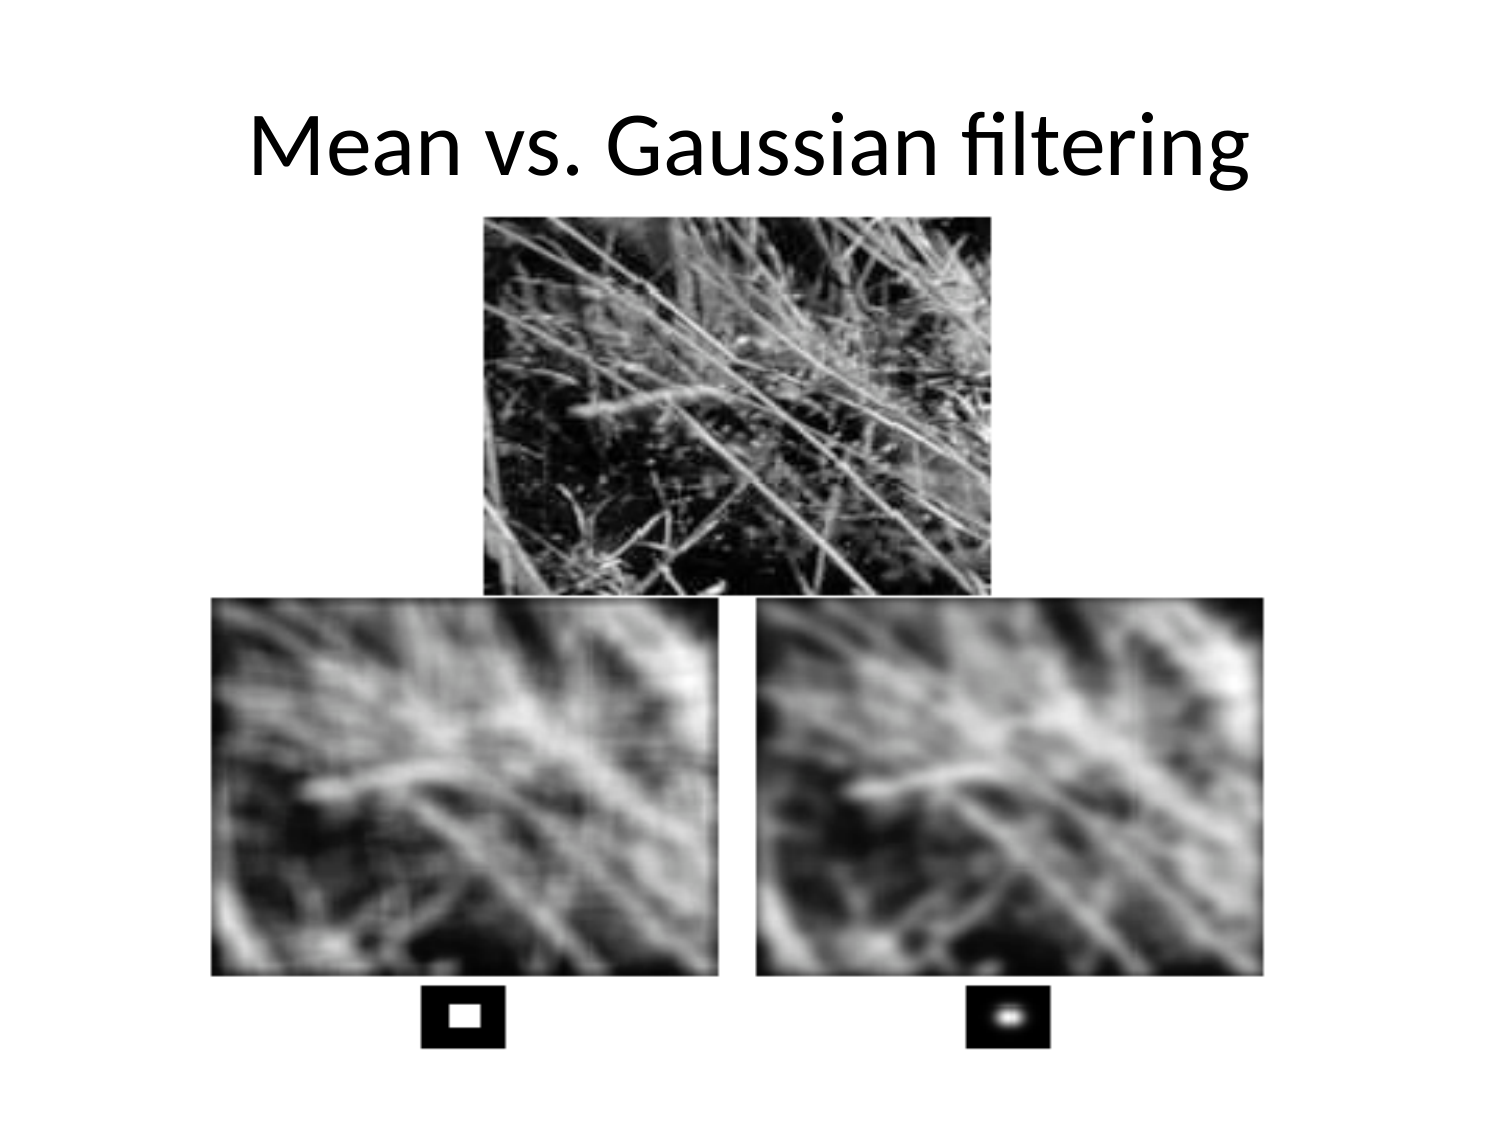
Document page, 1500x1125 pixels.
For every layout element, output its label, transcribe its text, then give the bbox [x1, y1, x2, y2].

title Mean vs. Gaussian filtering [75, 45, 1425, 233]
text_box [112, 199, 1371, 1076]
